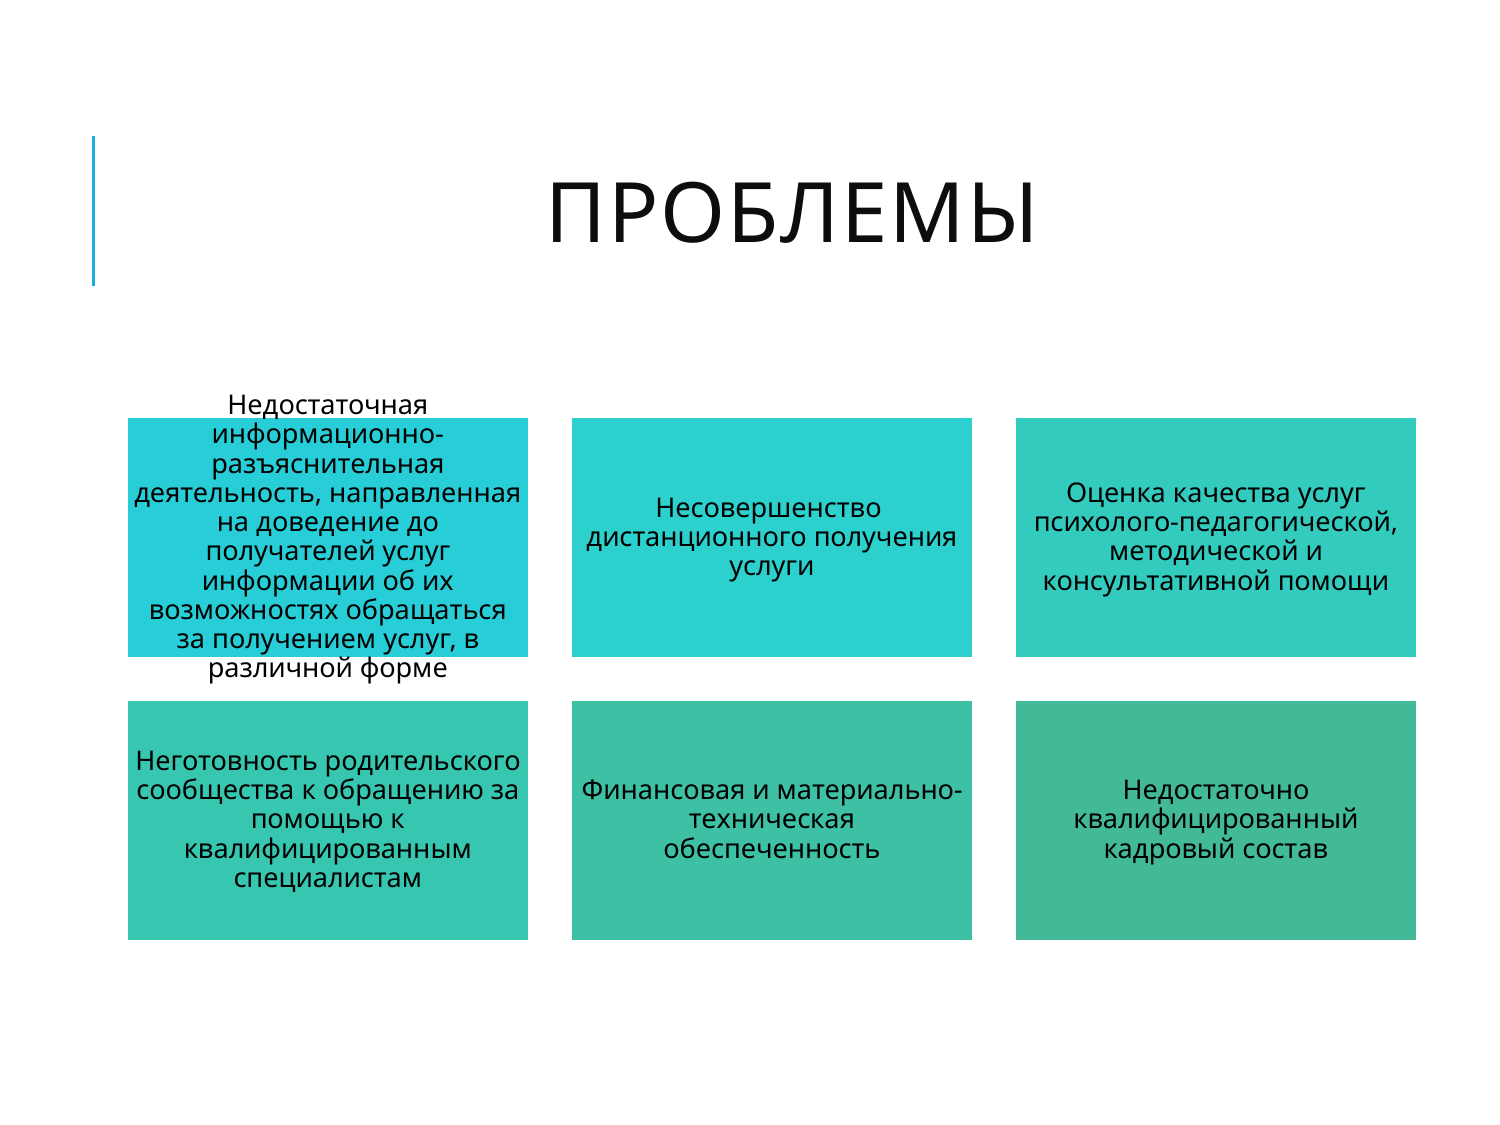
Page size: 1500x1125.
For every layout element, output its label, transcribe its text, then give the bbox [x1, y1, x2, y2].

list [125, 322, 1419, 1036]
title проблемы [126, 96, 1459, 342]
